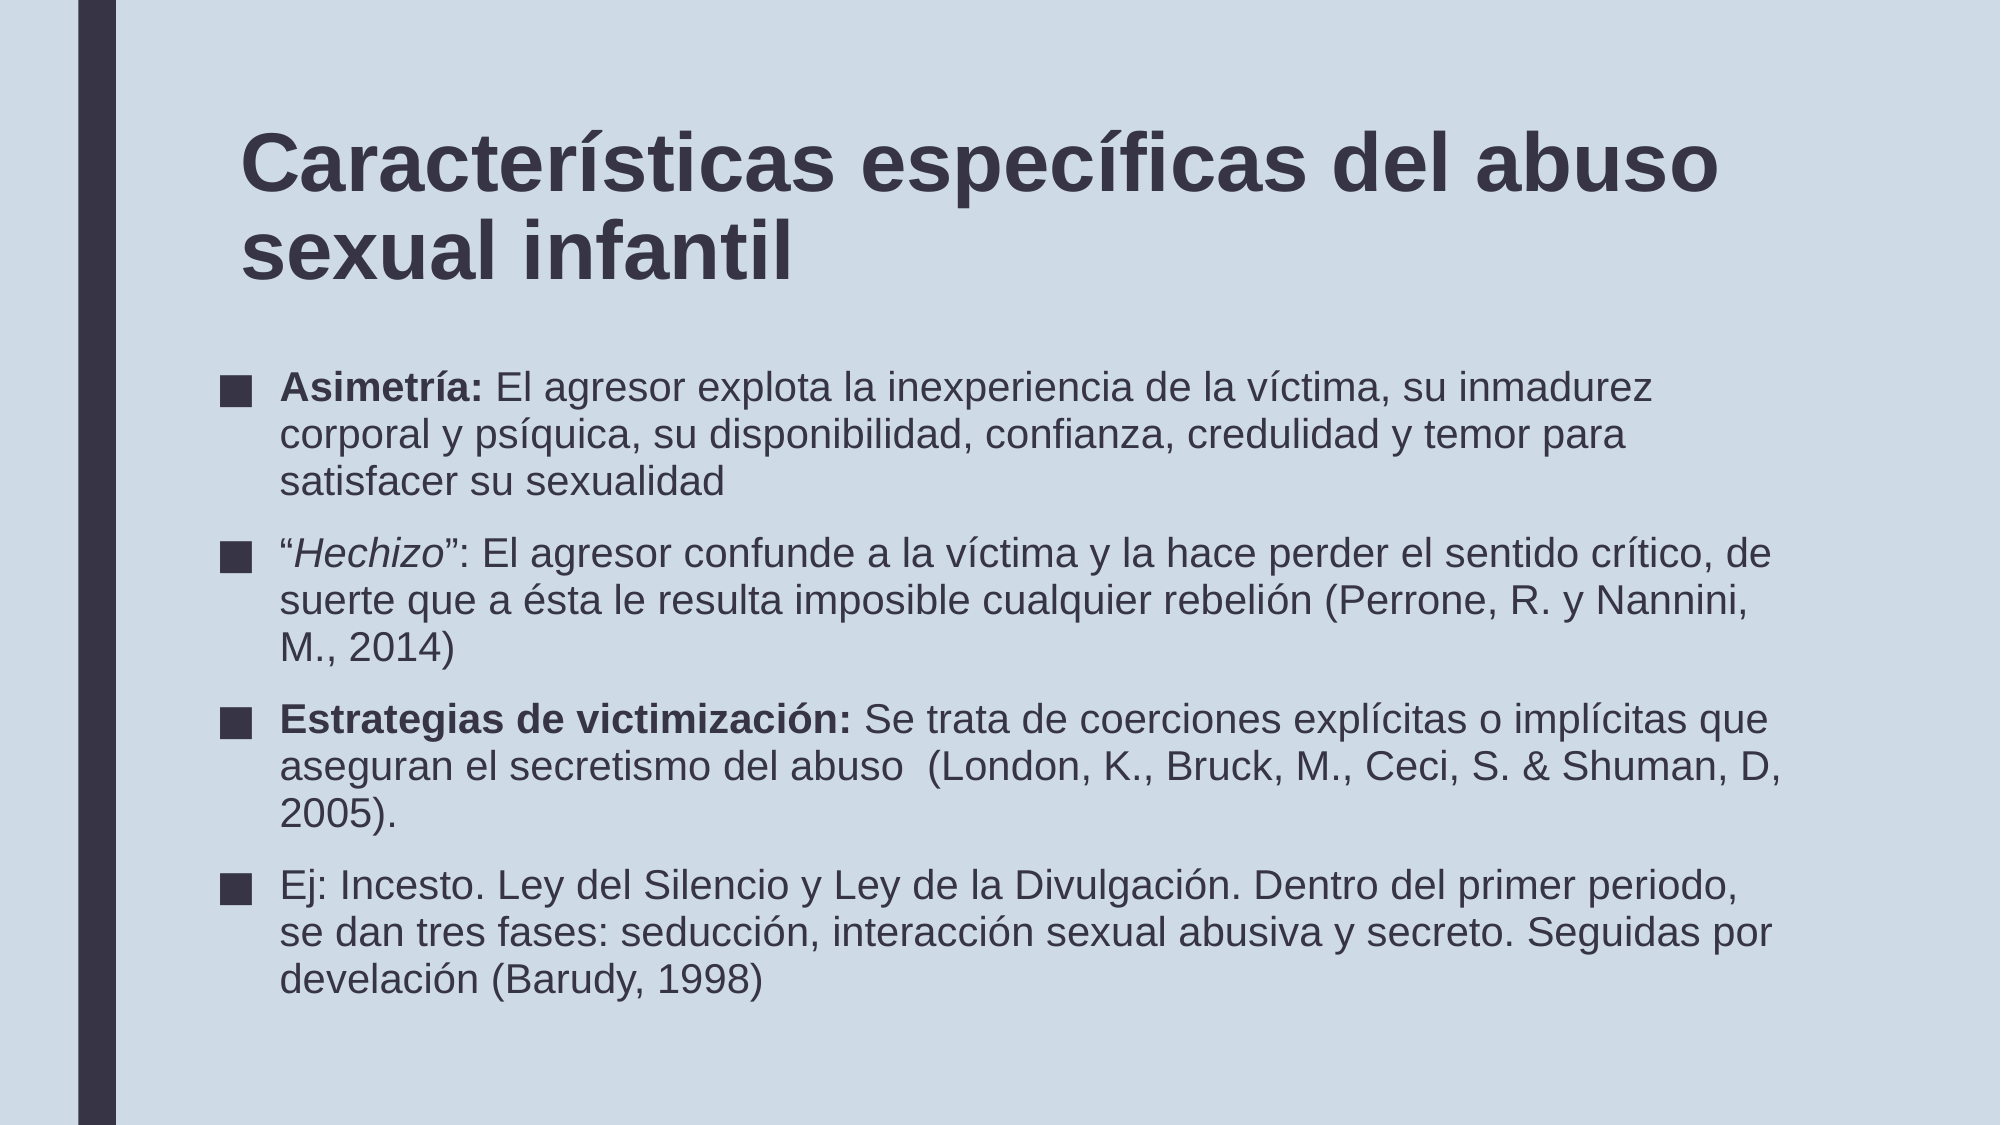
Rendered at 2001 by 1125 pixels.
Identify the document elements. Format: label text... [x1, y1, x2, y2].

list Asimetría: El agresor explota la inexperiencia de la víctima, su inmadurez corporal y psíquica, su disponibilidad, confianza, credulidad y temor para satisfacer su sexualidad “Hechizo”: El agresor confunde a la víctima y la hace perder el sentido crítico, de suerte que a ésta le resulta imposible cualquier rebelión (Perrone, R. y Nannini, M., 2014) Estrategias de victimización: Se trata de coerciones explícitas o implícitas que aseguran el secretismo del abuso (London, K., Bruck, M., Ceci, S. & Shuman, D, 2005). Ej: Incesto. Ley del Silencio y Ley de la Divulgación. Dentro del primer periodo, se dan tres fases: seducción, interacción sexual abusiva y secreto. Seguidas por develación (Barudy, 1998) [201, 356, 1800, 1029]
title Características específicas del abuso sexual infantil [225, 112, 1800, 356]
